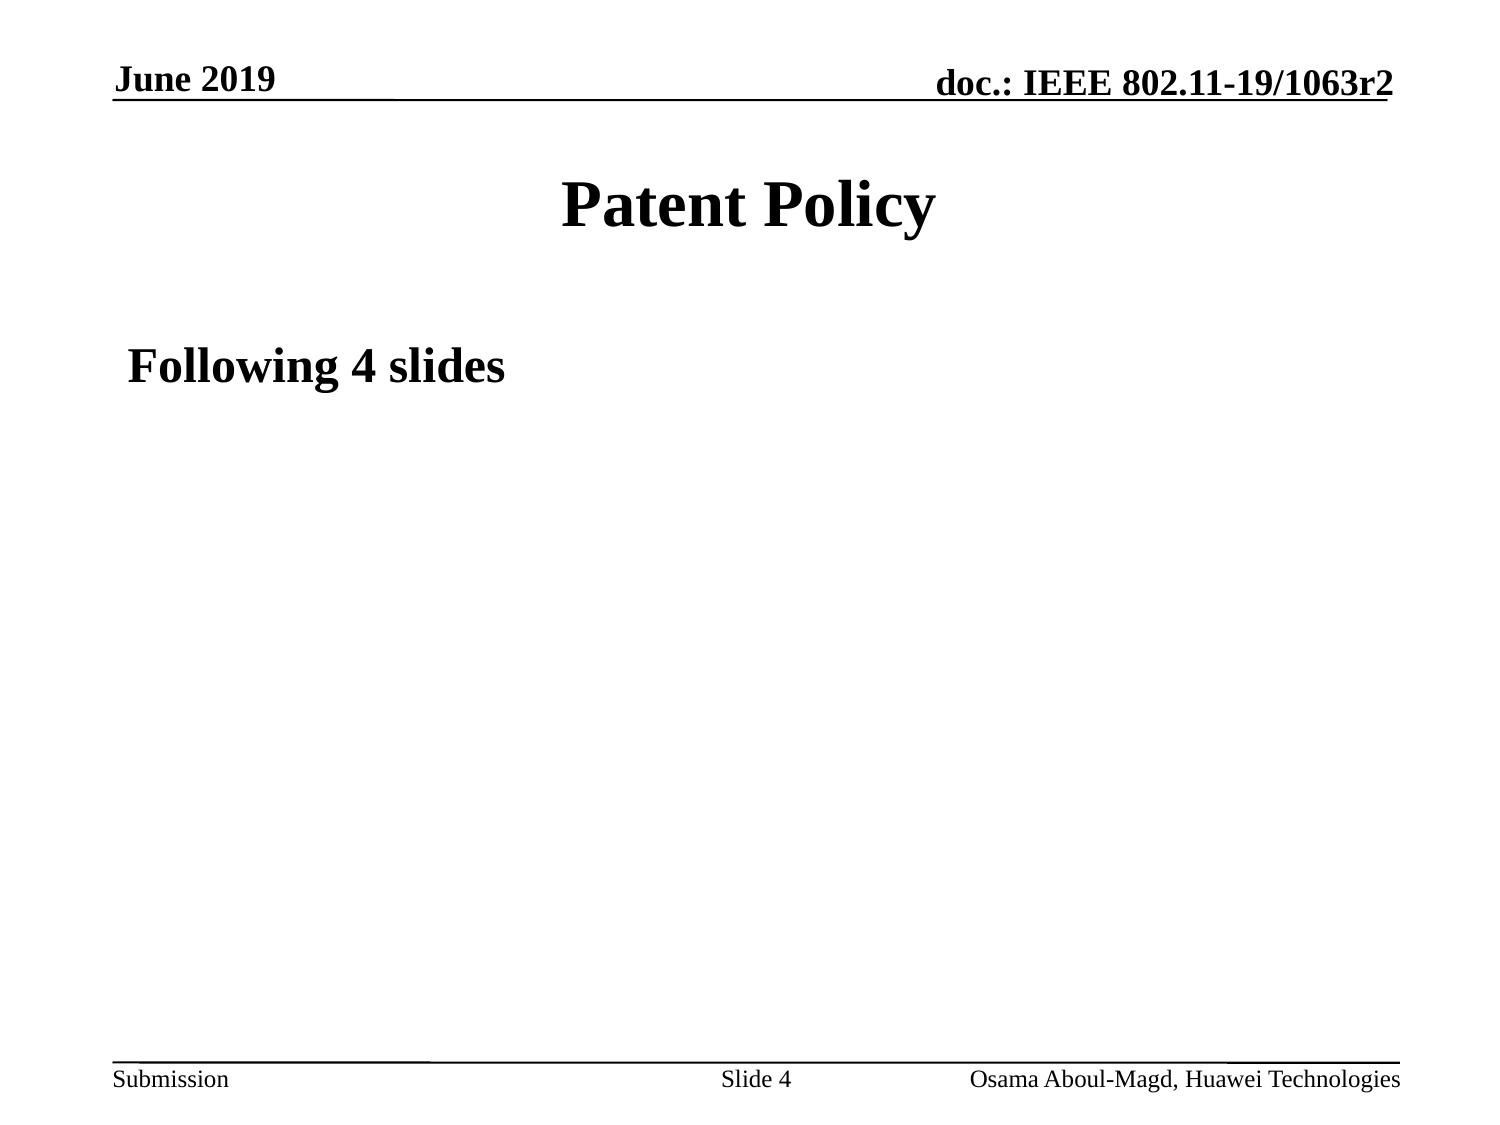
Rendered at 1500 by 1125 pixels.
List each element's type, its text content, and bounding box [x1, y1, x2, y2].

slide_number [114, 54, 423, 100]
list Following 4 slides [112, 324, 1388, 1000]
slide_number Slide 4 [712, 1061, 800, 1123]
title Patent Policy [112, 112, 1388, 288]
footer Osama Aboul-Magd, Huawei Technologies [878, 1061, 1402, 1093]
